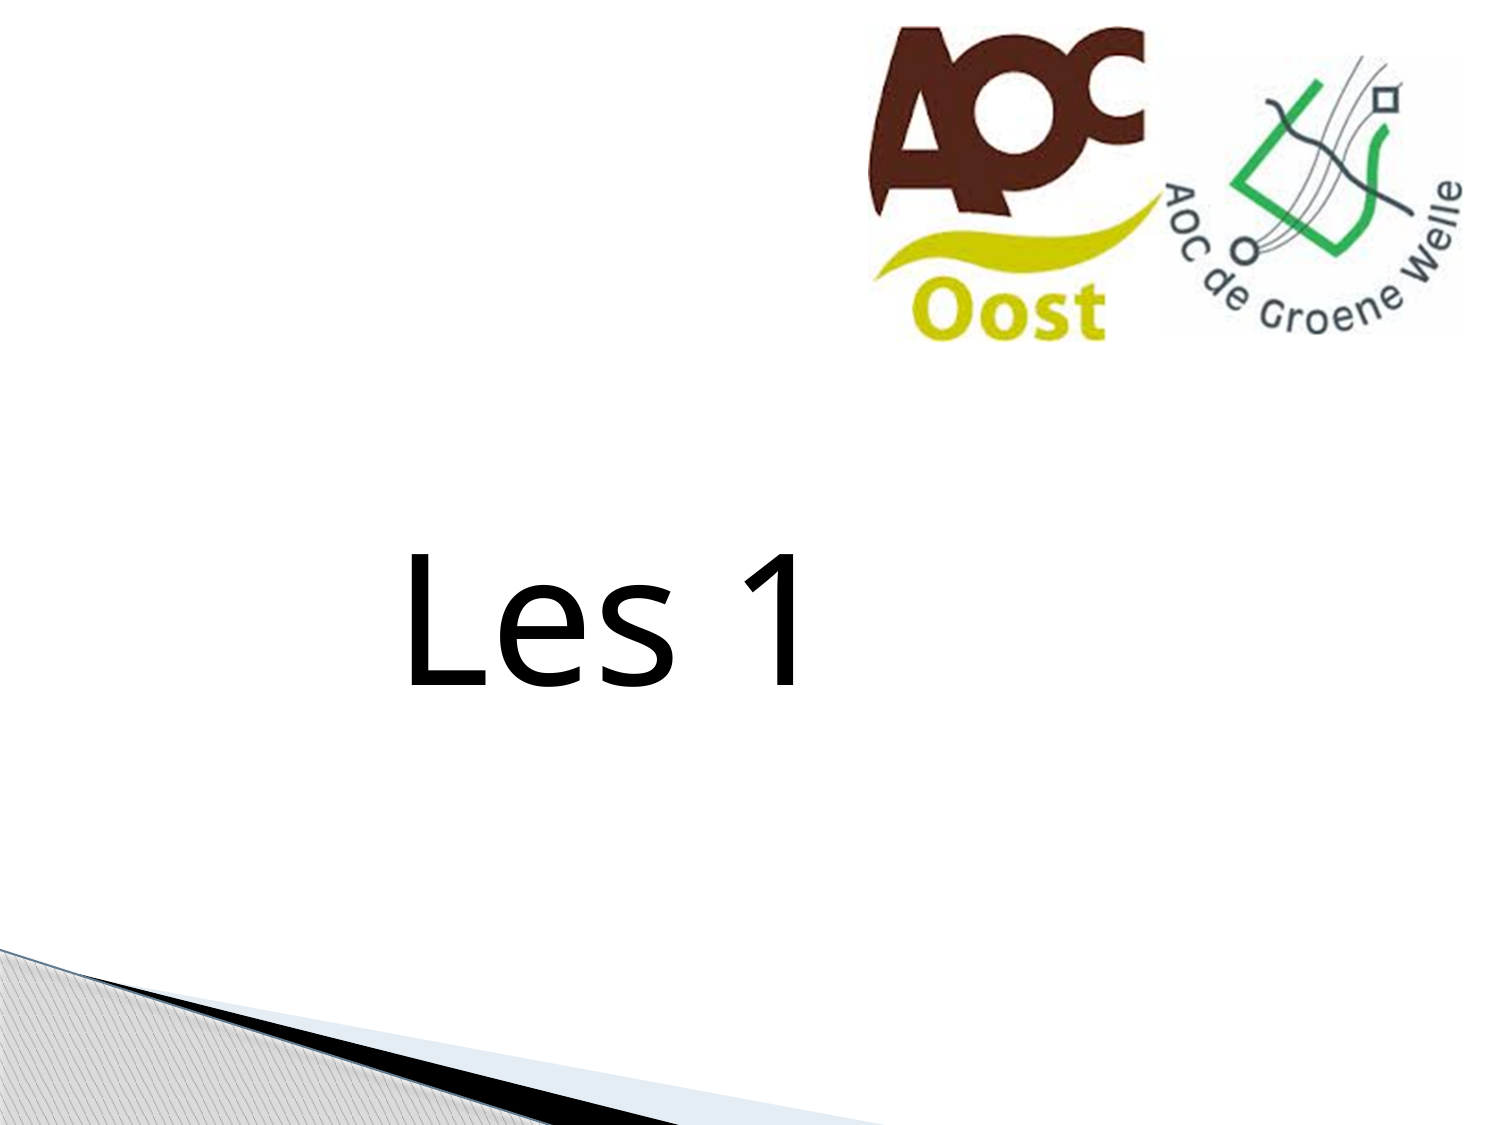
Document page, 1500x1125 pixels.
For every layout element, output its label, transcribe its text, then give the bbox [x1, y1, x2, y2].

list Les 1 [75, 267, 1425, 986]
picture [867, 26, 1473, 365]
